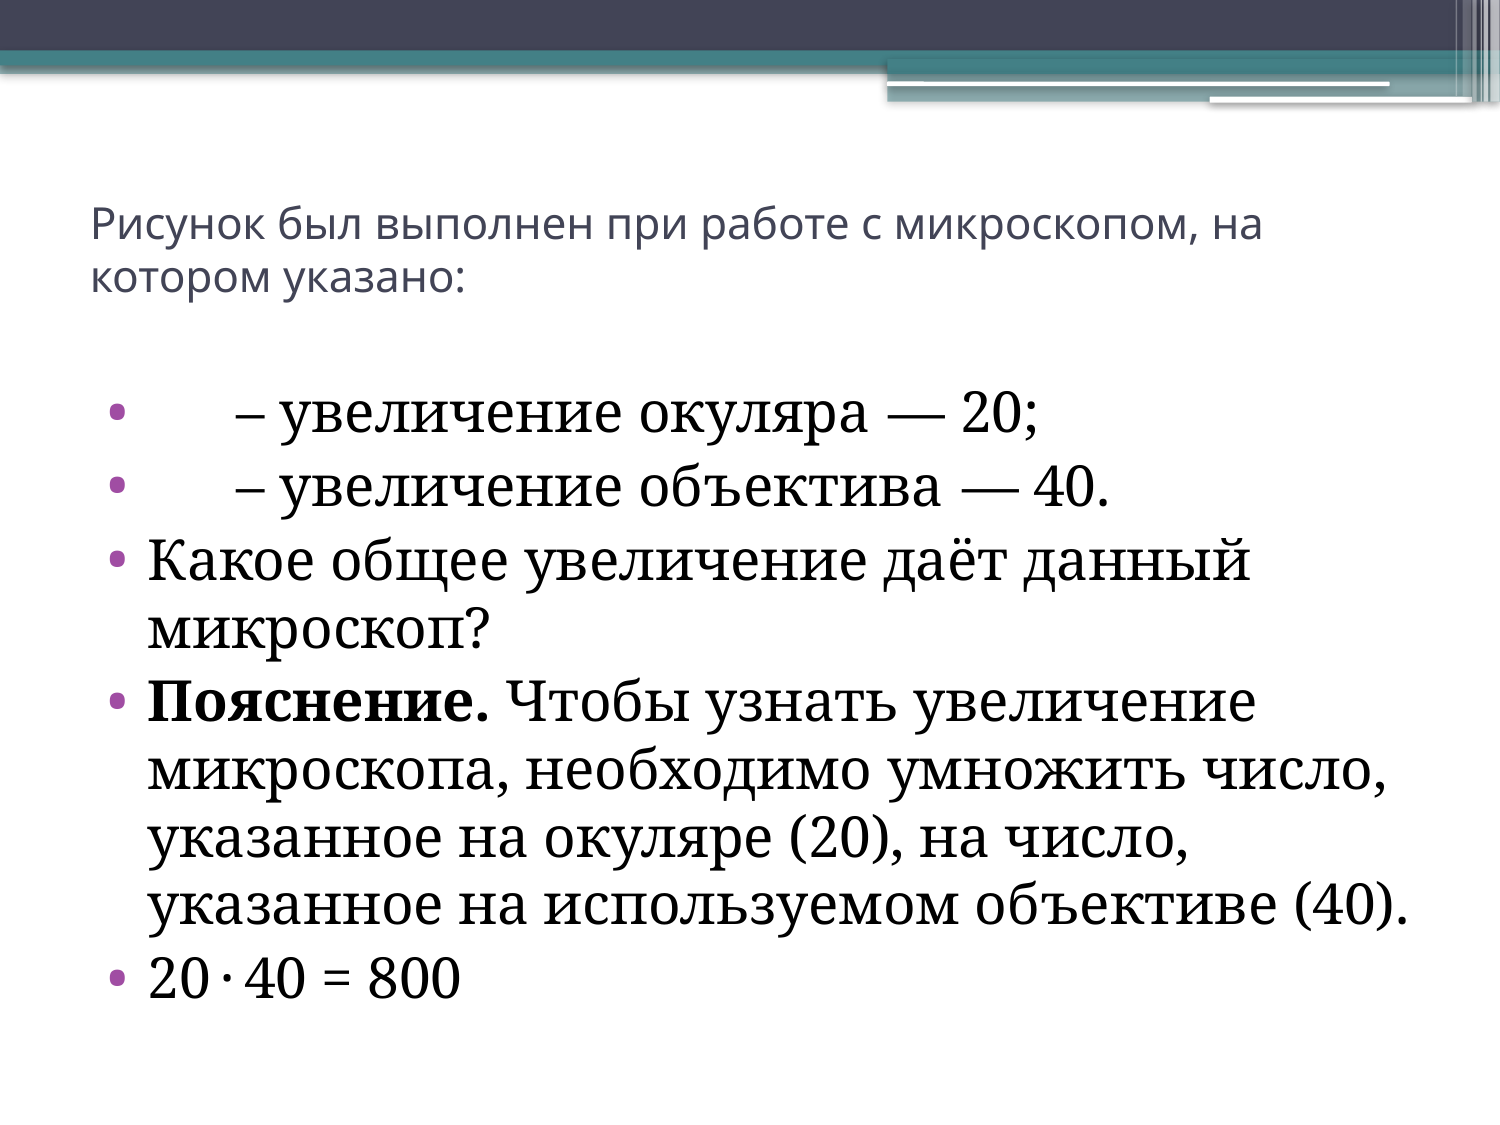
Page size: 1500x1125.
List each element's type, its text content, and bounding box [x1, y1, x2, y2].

list – увеличение окуляра — 20; – увеличение объектива — 40. Какое общее увеличение даёт данный микроскоп? Пояснение. Чтобы узнать увеличение микроскопа, необходимо умножить число, указанное на окуляре (20), на число, указанное на используемом объективе (40). 20 · 40 = 800 [75, 368, 1425, 1079]
title Рисунок был выполнен при работе с микроскопом, на котором указано: [75, 187, 1425, 363]
